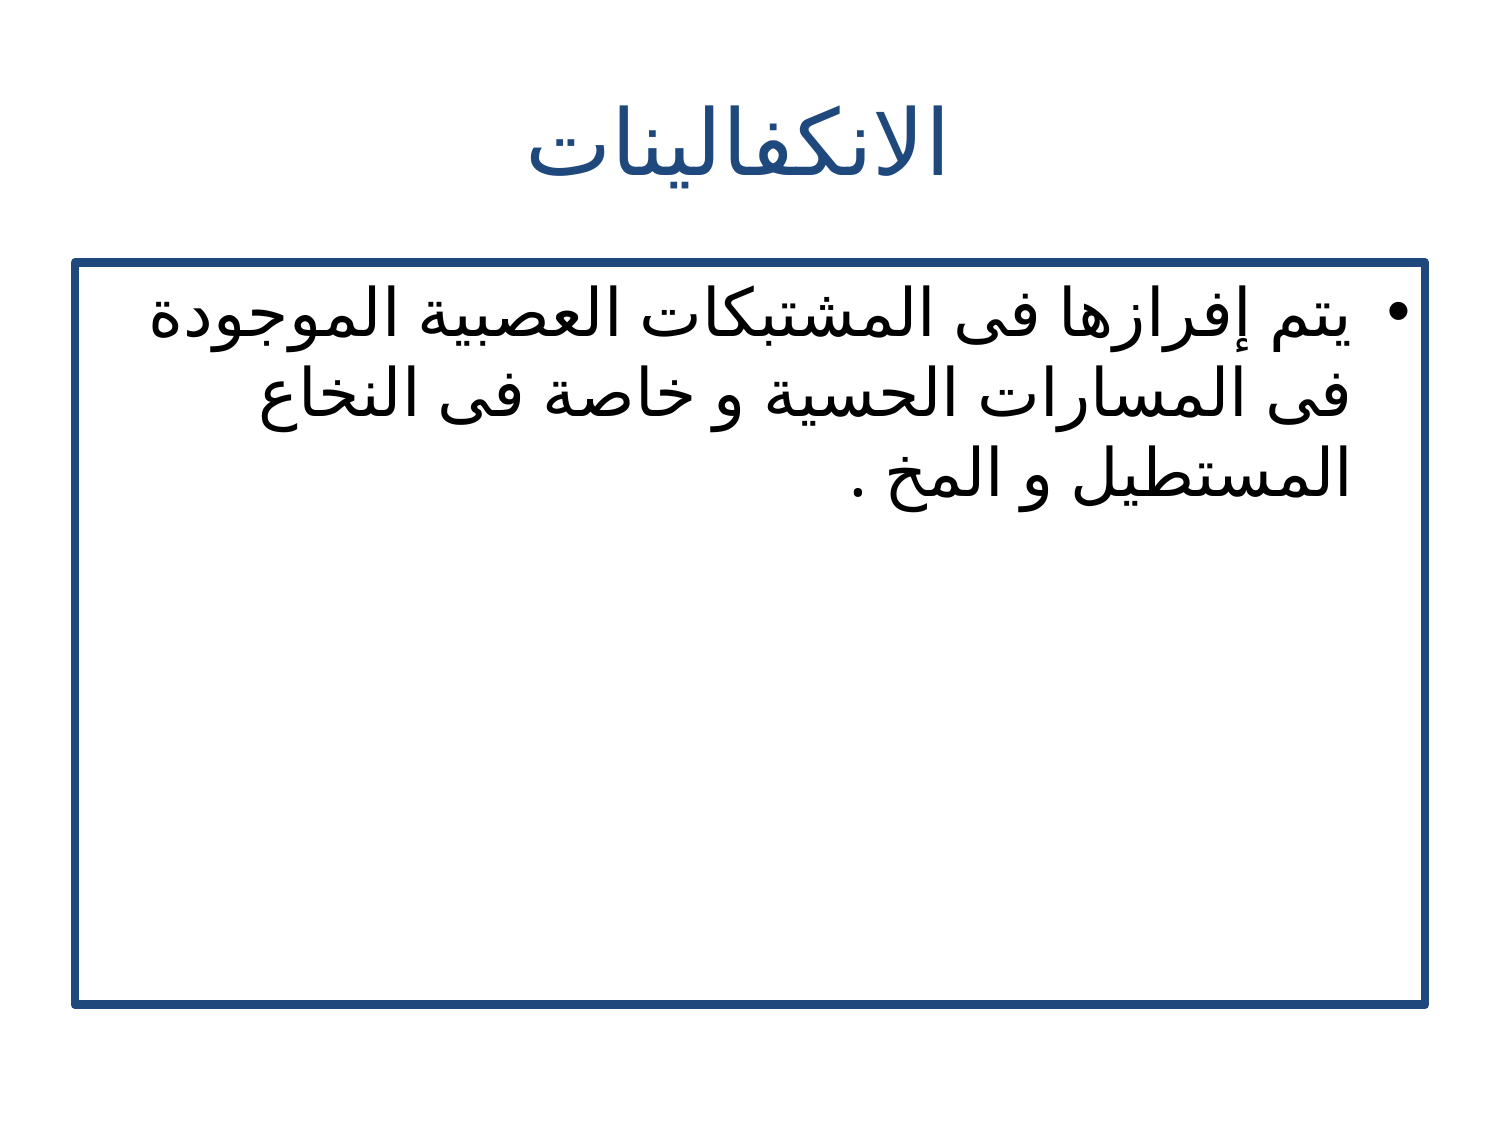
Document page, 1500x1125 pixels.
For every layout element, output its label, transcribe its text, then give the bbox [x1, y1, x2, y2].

title الانكفالينات [75, 45, 1425, 233]
list يتم إفرازها فى المشتبكات العصبية الموجودة فى المسارات الحسية و خاصة فى النخاع المستطيل و المخ . [75, 262, 1425, 1005]
